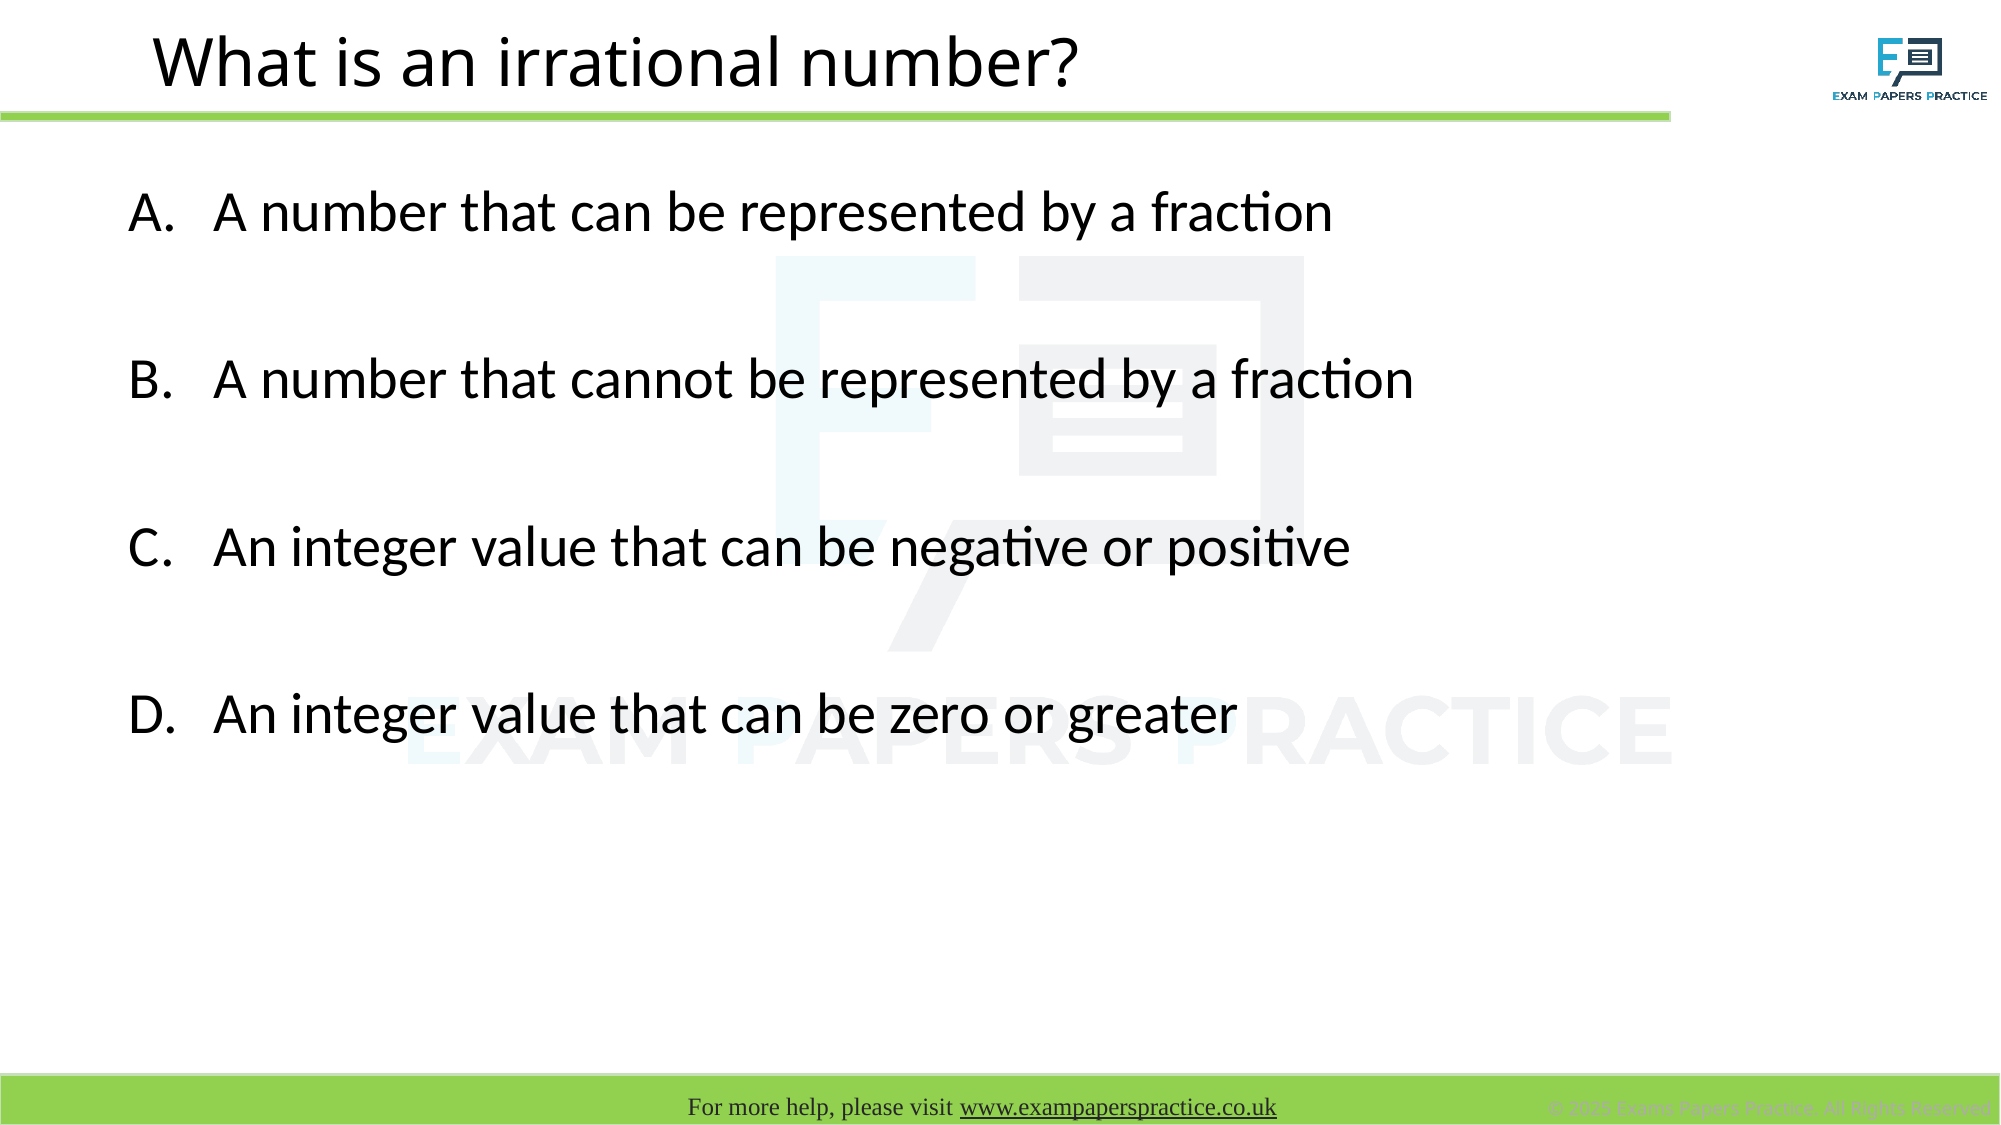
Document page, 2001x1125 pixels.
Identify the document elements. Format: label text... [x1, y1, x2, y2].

title What is an irrational number? [137, 59, 1863, 70]
list A number that can be represented by a fraction A number that cannot be represented by a fraction An integer value that can be negative or positive An integer value that can be zero or greater [113, 173, 1839, 887]
